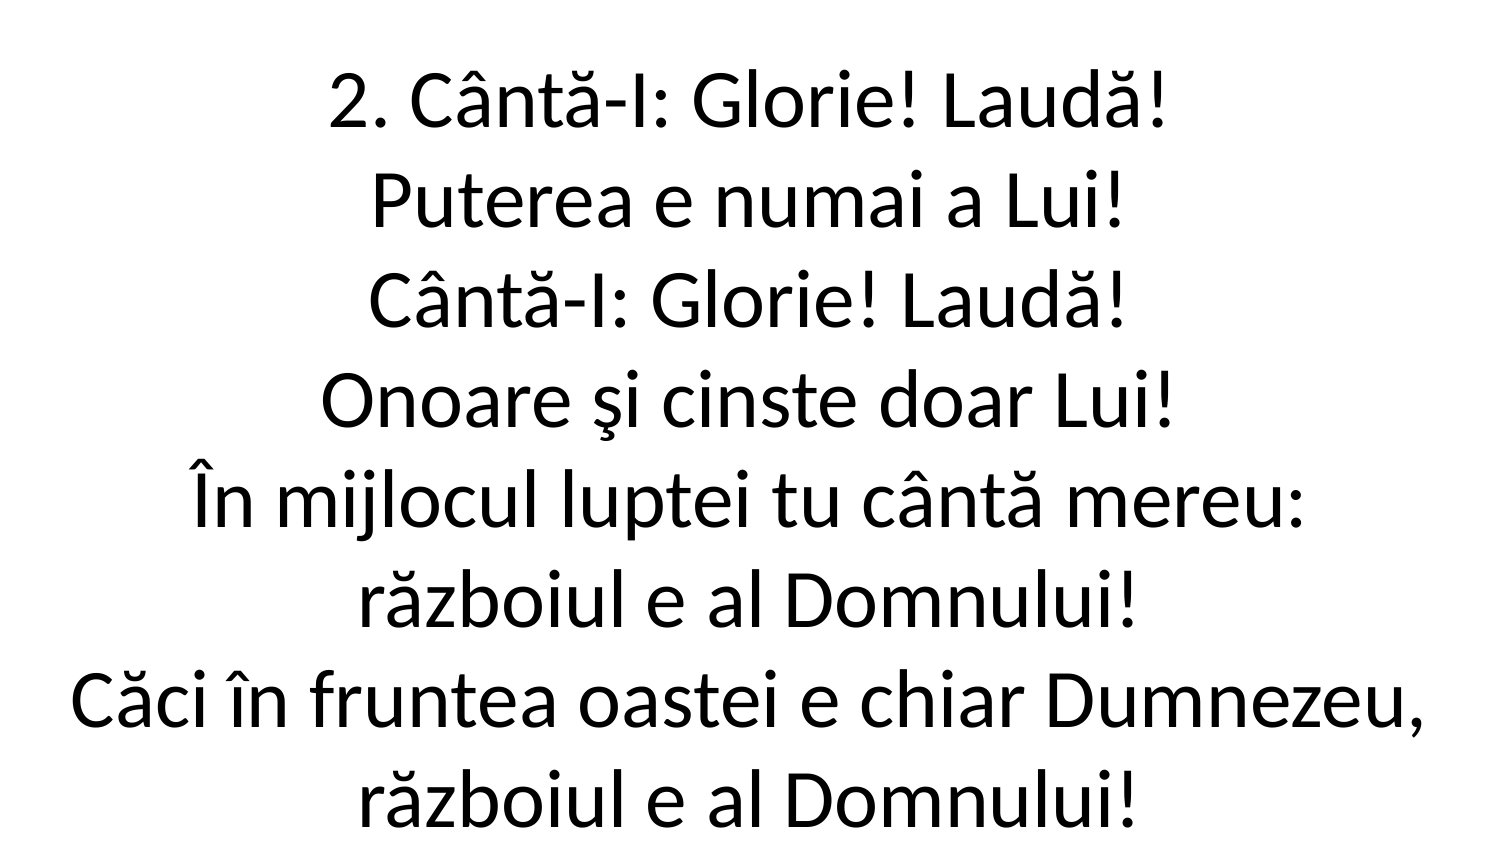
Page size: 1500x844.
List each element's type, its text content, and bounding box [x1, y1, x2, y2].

text_box 2. Cântă-I: Glorie! Laudă! Puterea e numai a Lui! Cântă-I: Glorie! Laudă! Onoare şi cinste doar Lui! În mijlocul luptei tu cântă mereu: războiul e al Domnului! Căci în fruntea oastei e chiar Dumnezeu, războiul e al Domnului! [56, 0, 1444, 844]
